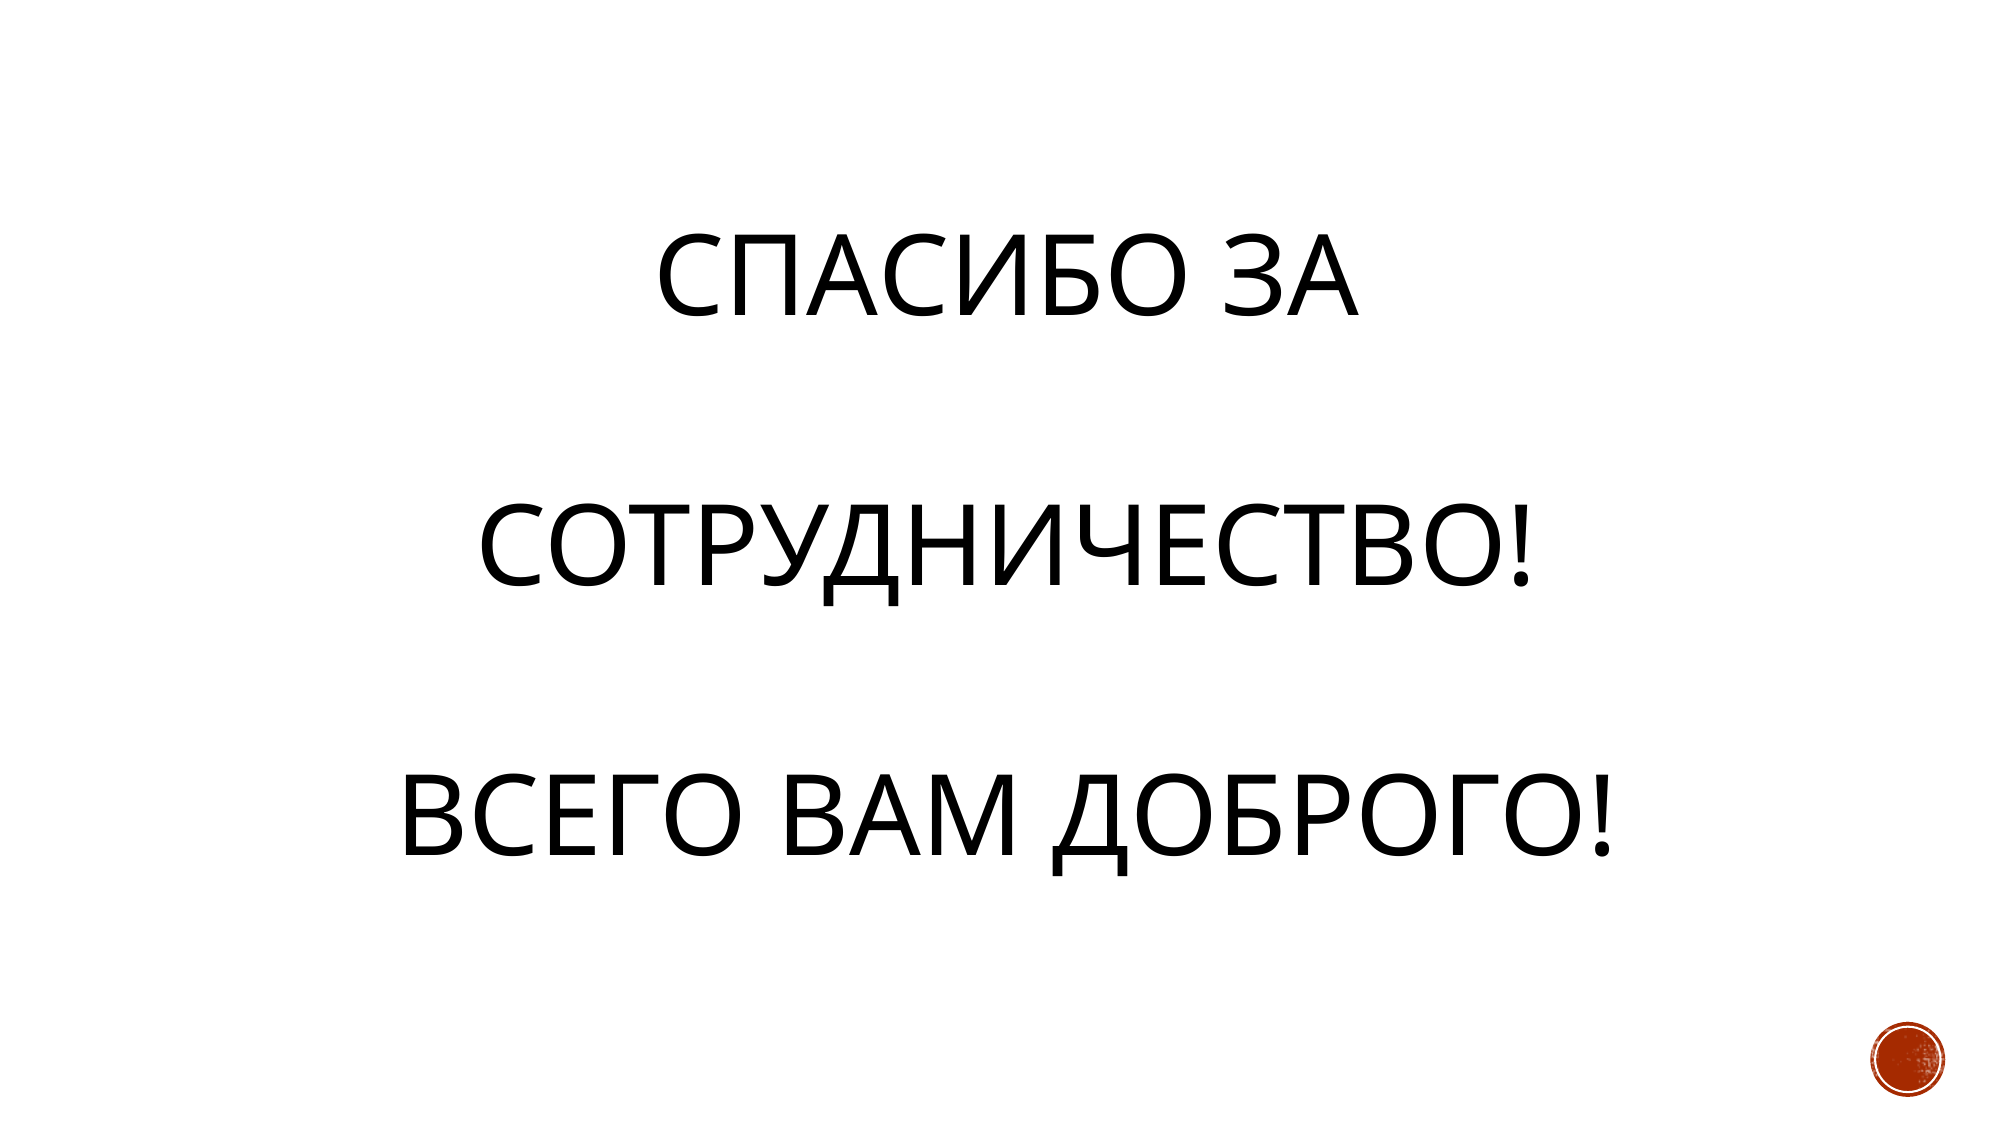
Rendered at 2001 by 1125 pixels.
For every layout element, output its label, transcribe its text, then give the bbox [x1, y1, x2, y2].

title Спасибо за сотрудничество! Всего Вам доброго! [144, 216, 1870, 730]
